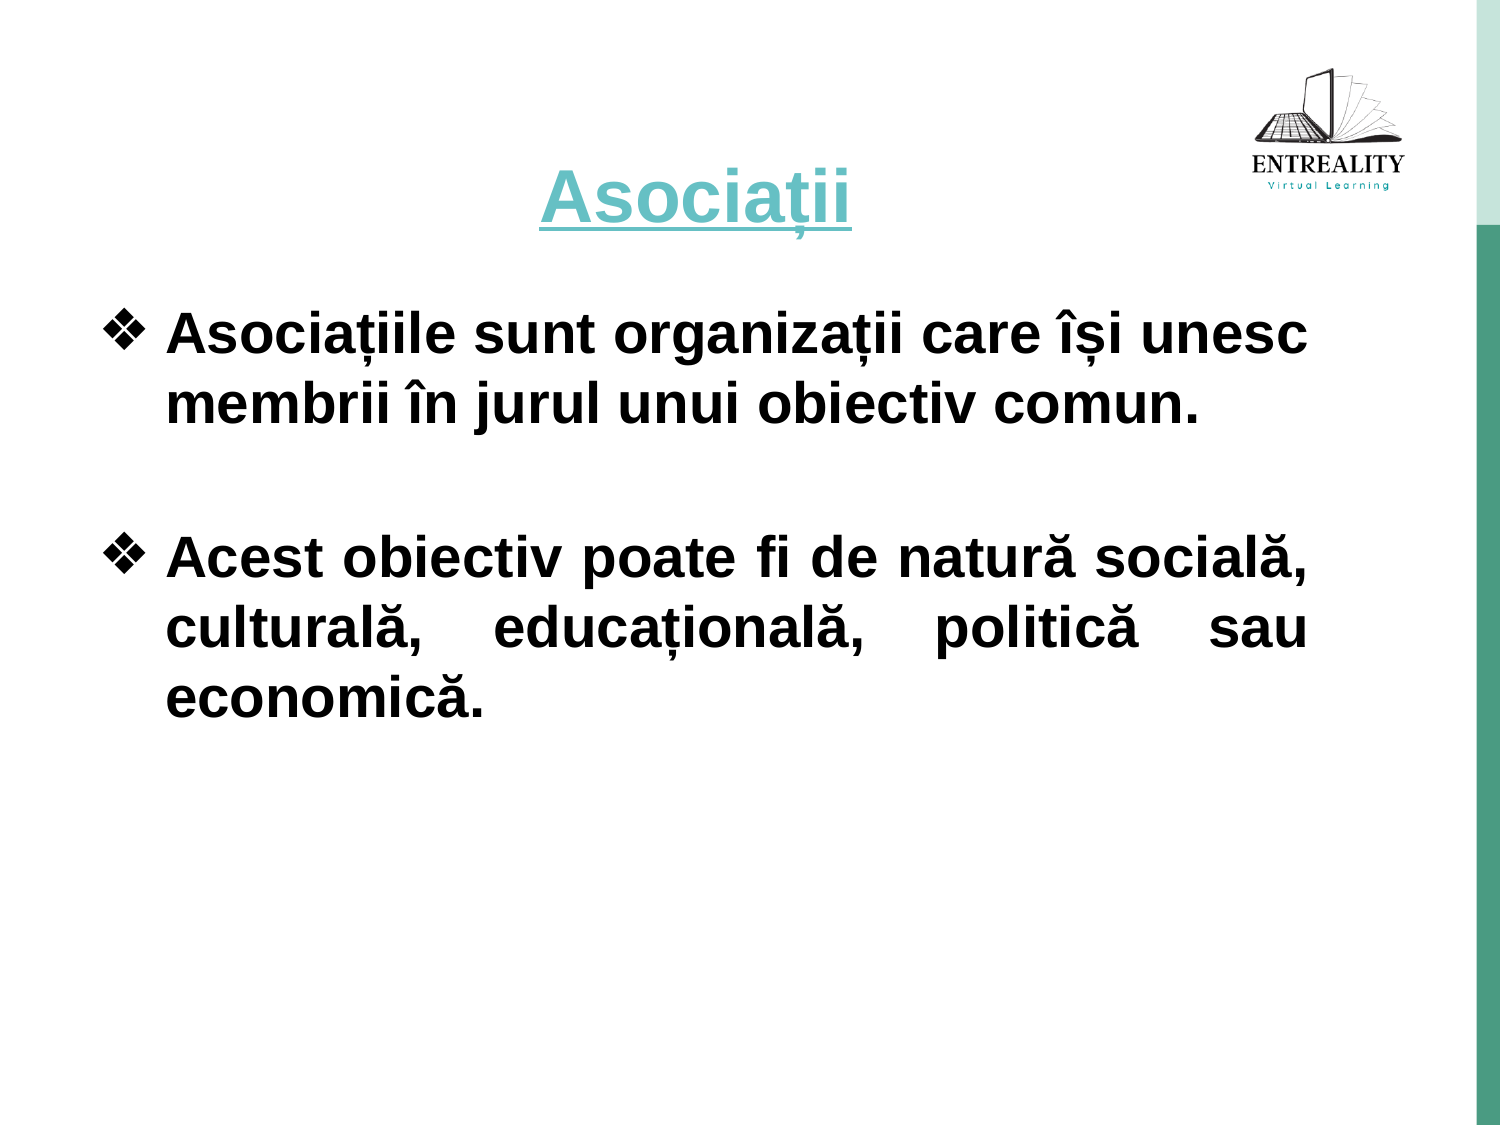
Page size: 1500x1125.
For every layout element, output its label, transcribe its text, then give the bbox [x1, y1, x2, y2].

picture [1198, 0, 1458, 259]
list Asociațiile sunt organizații care își unesc membrii în jurul unui obiectiv comun. Acest obiectiv poate fi de natură socială, culturală, educațională, politică sau economică. [75, 287, 1325, 1005]
title Asociații [524, 74, 1097, 246]
